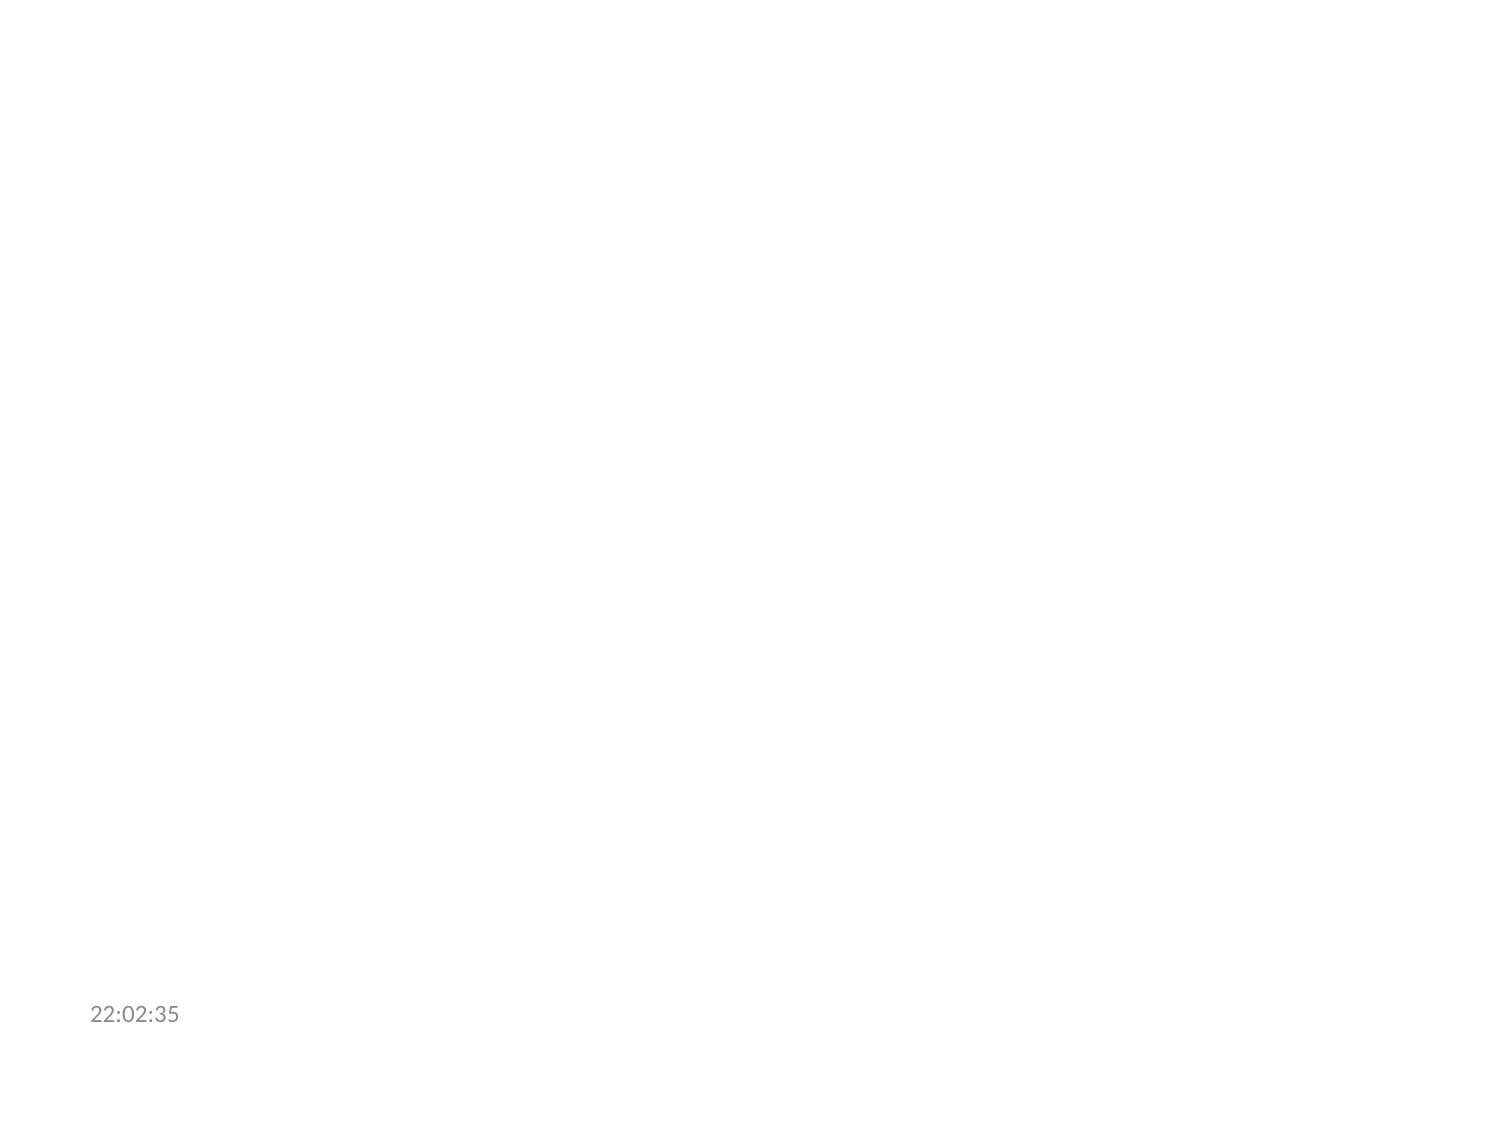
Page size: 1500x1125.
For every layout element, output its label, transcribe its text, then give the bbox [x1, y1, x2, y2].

text_box 15:35:09 [75, 982, 425, 1043]
